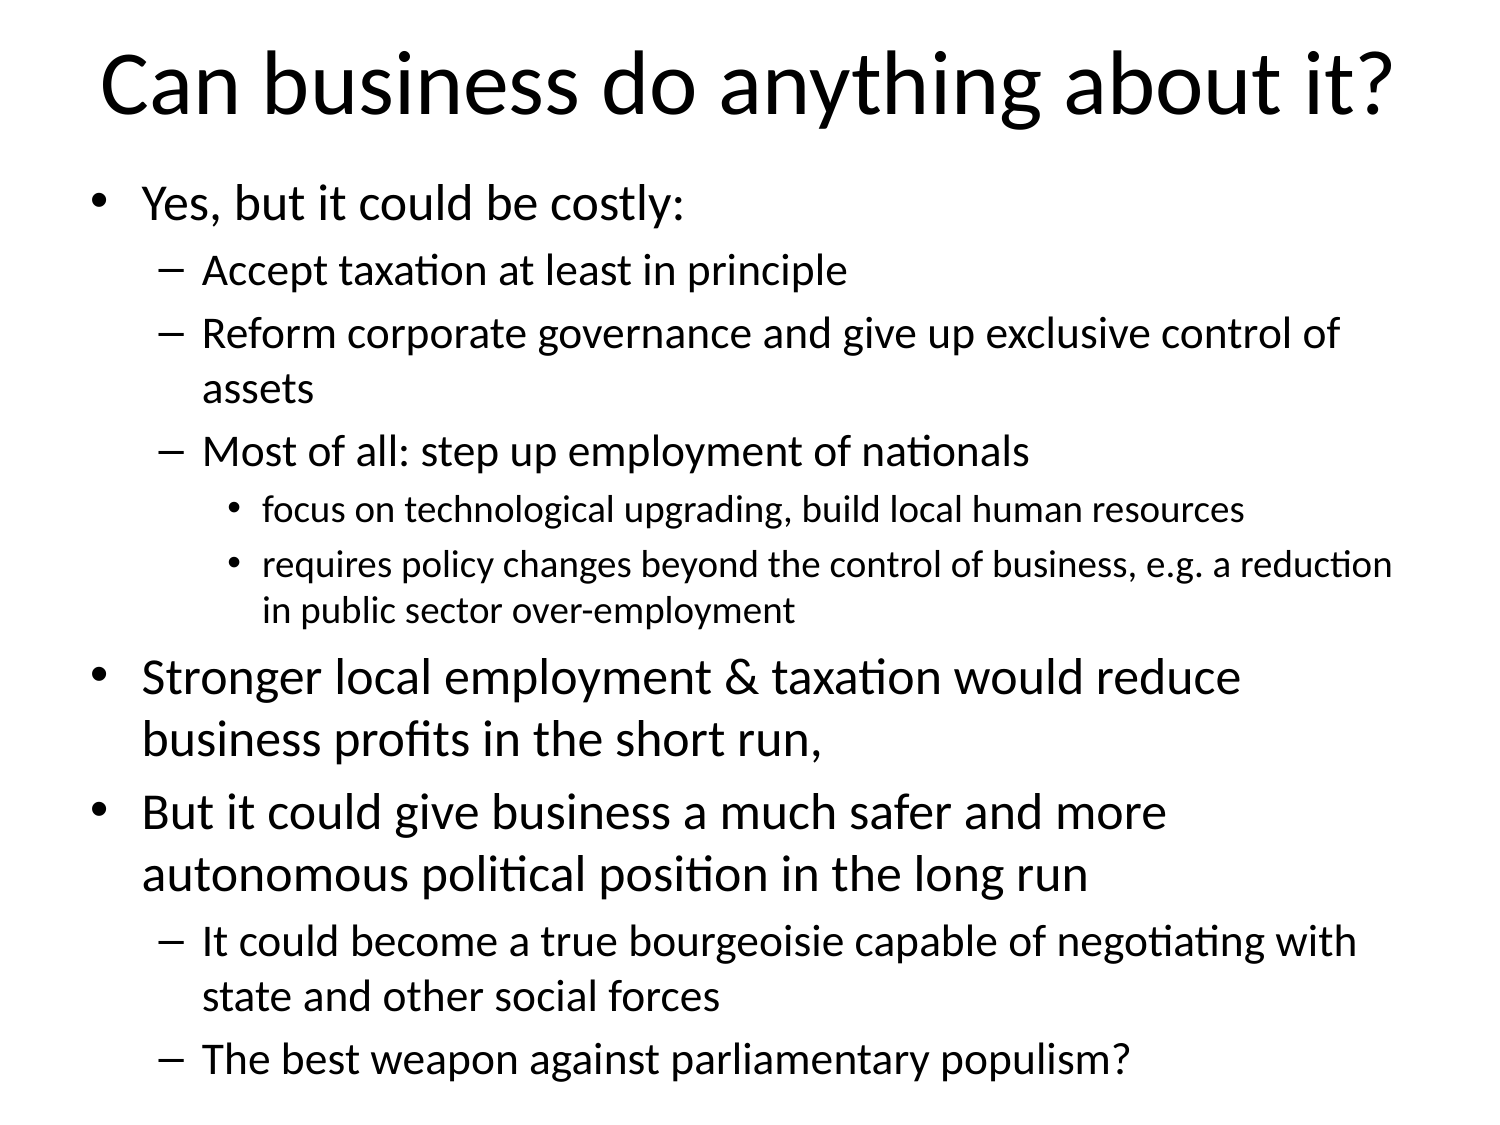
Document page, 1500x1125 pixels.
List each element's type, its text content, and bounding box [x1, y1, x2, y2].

title Can business do anything about it? [75, 0, 1425, 160]
list Yes, but it could be costly: Accept taxation at least in principle Reform corporate governance and give up exclusive control of assets Most of all: step up employment of nationals focus on technological upgrading, build local human resources requires policy changes beyond the control of business, e.g. a reduction in public sector over-employment Stronger local employment & taxation would reduce business profits in the short run, But it could give business a much safer and more autonomous political position in the long run It could become a true bourgeoisie capable of negotiating with state and other social forces The best weapon against parliamentary populism? [75, 160, 1425, 1094]
